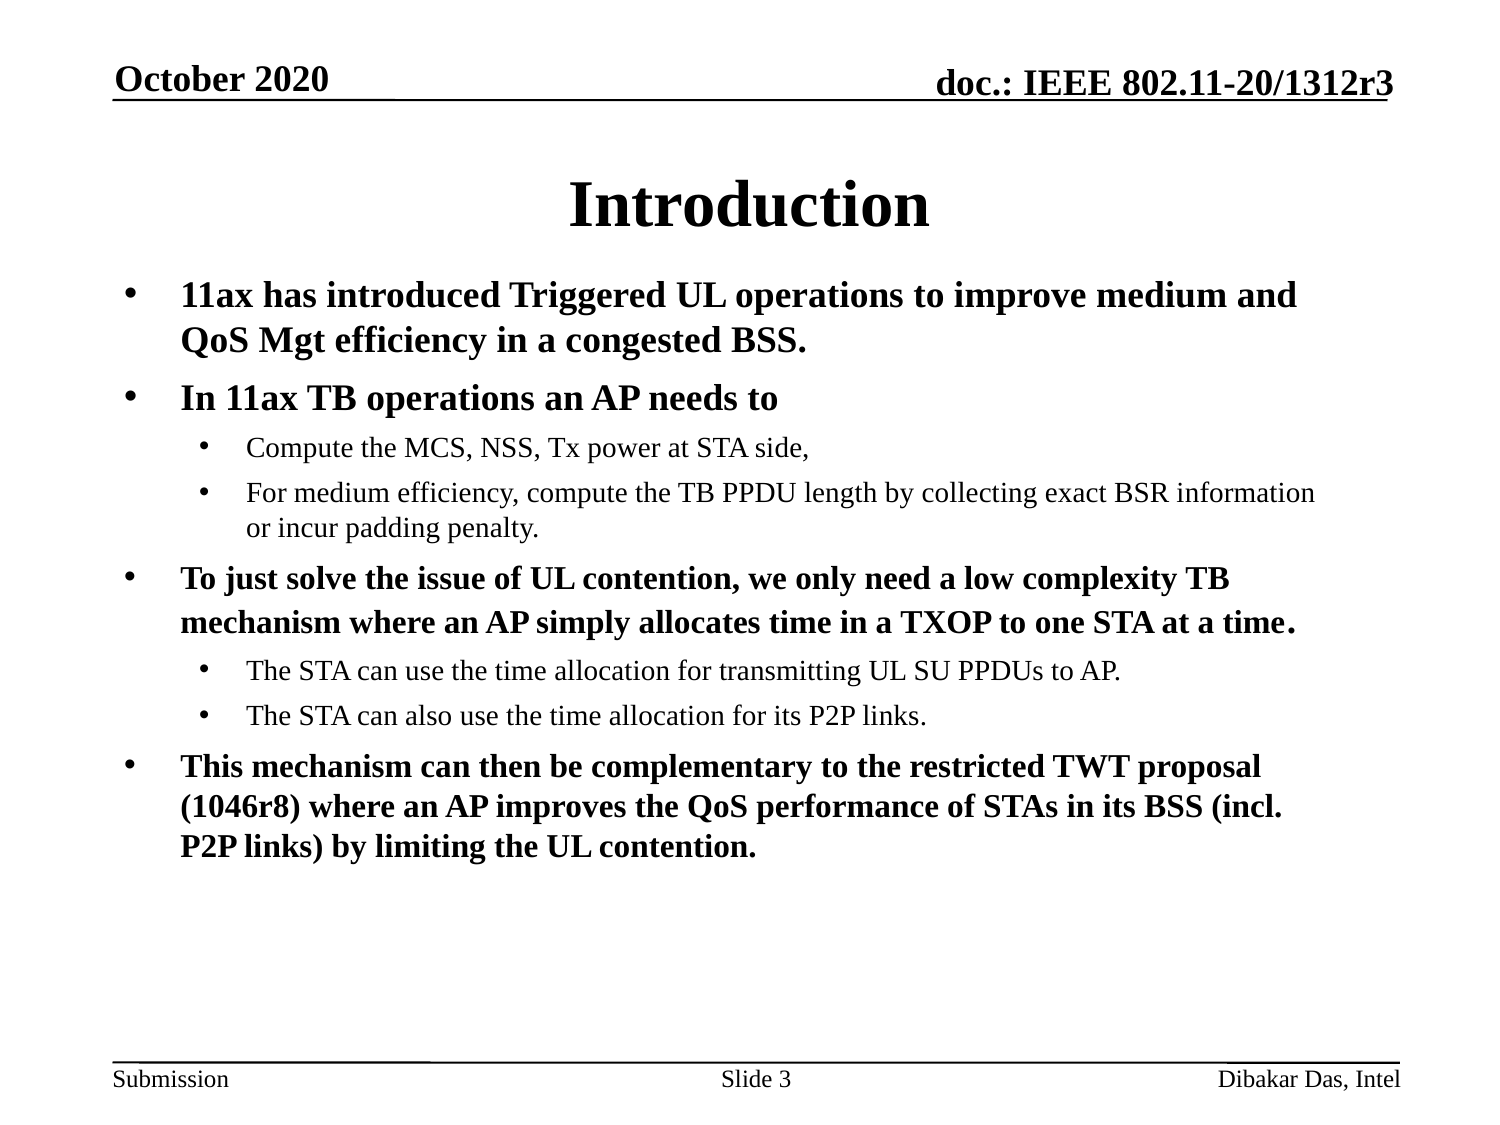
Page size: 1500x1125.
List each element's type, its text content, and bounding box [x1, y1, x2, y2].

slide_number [114, 54, 423, 100]
list 11ax has introduced Triggered UL operations to improve medium and QoS Mgt efficiency in a congested BSS. In 11ax TB operations an AP needs to Compute the MCS, NSS, Tx power at STA side, For medium efficiency, compute the TB PPDU length by collecting exact BSR information or incur padding penalty. To just solve the issue of UL contention, we only need a low complexity TB mechanism where an AP simply allocates time in a TXOP to one STA at a time. The STA can use the time allocation for transmitting UL SU PPDUs to AP. The STA can also use the time allocation for its P2P links. This mechanism can then be complementary to the restricted TWT proposal (1046r8) where an AP improves the QoS performance of STAs in its BSS (incl. P2P links) by limiting the UL contention. [108, 262, 1363, 926]
title Introduction [112, 112, 1388, 288]
slide_number Slide 3 [712, 1061, 800, 1123]
footer Dibakar Das, Intel [878, 1061, 1402, 1093]
